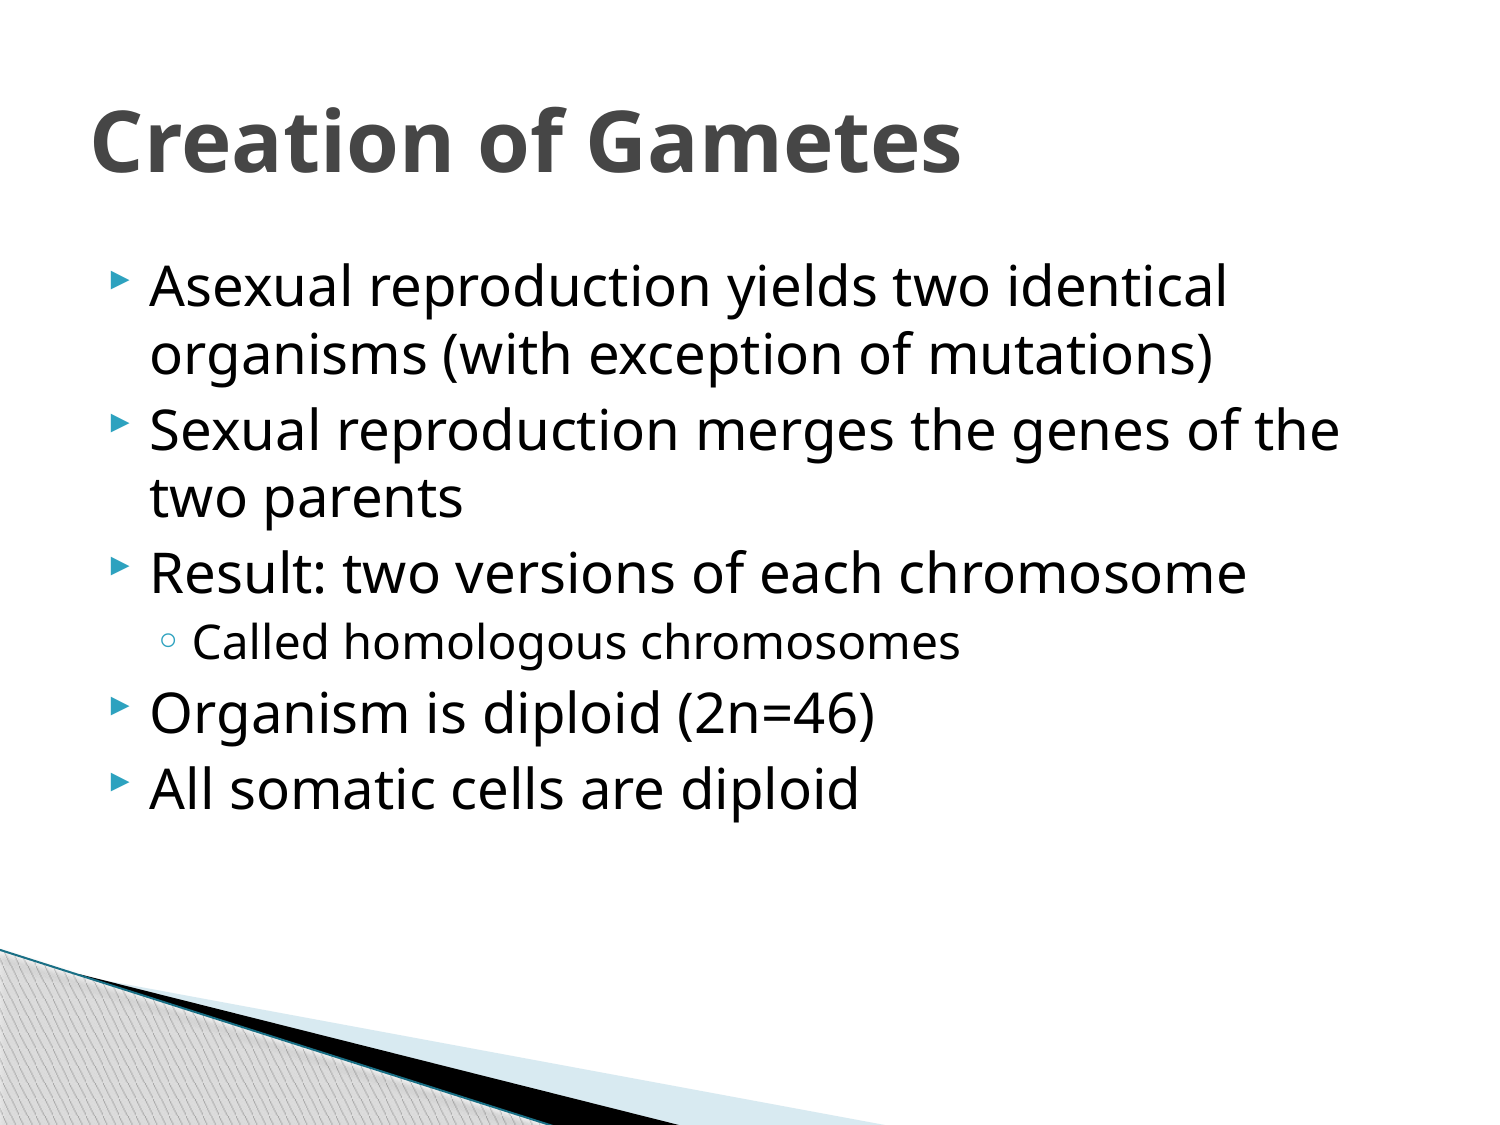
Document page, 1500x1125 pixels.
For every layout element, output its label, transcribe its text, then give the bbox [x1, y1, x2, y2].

title Creation of Gametes [75, 45, 1425, 233]
list Asexual reproduction yields two identical organisms (with exception of mutations) Sexual reproduction merges the genes of the two parents Result: two versions of each chromosome Called homologous chromosomes Organism is diploid (2n=46) All somatic cells are diploid [75, 243, 1425, 986]
